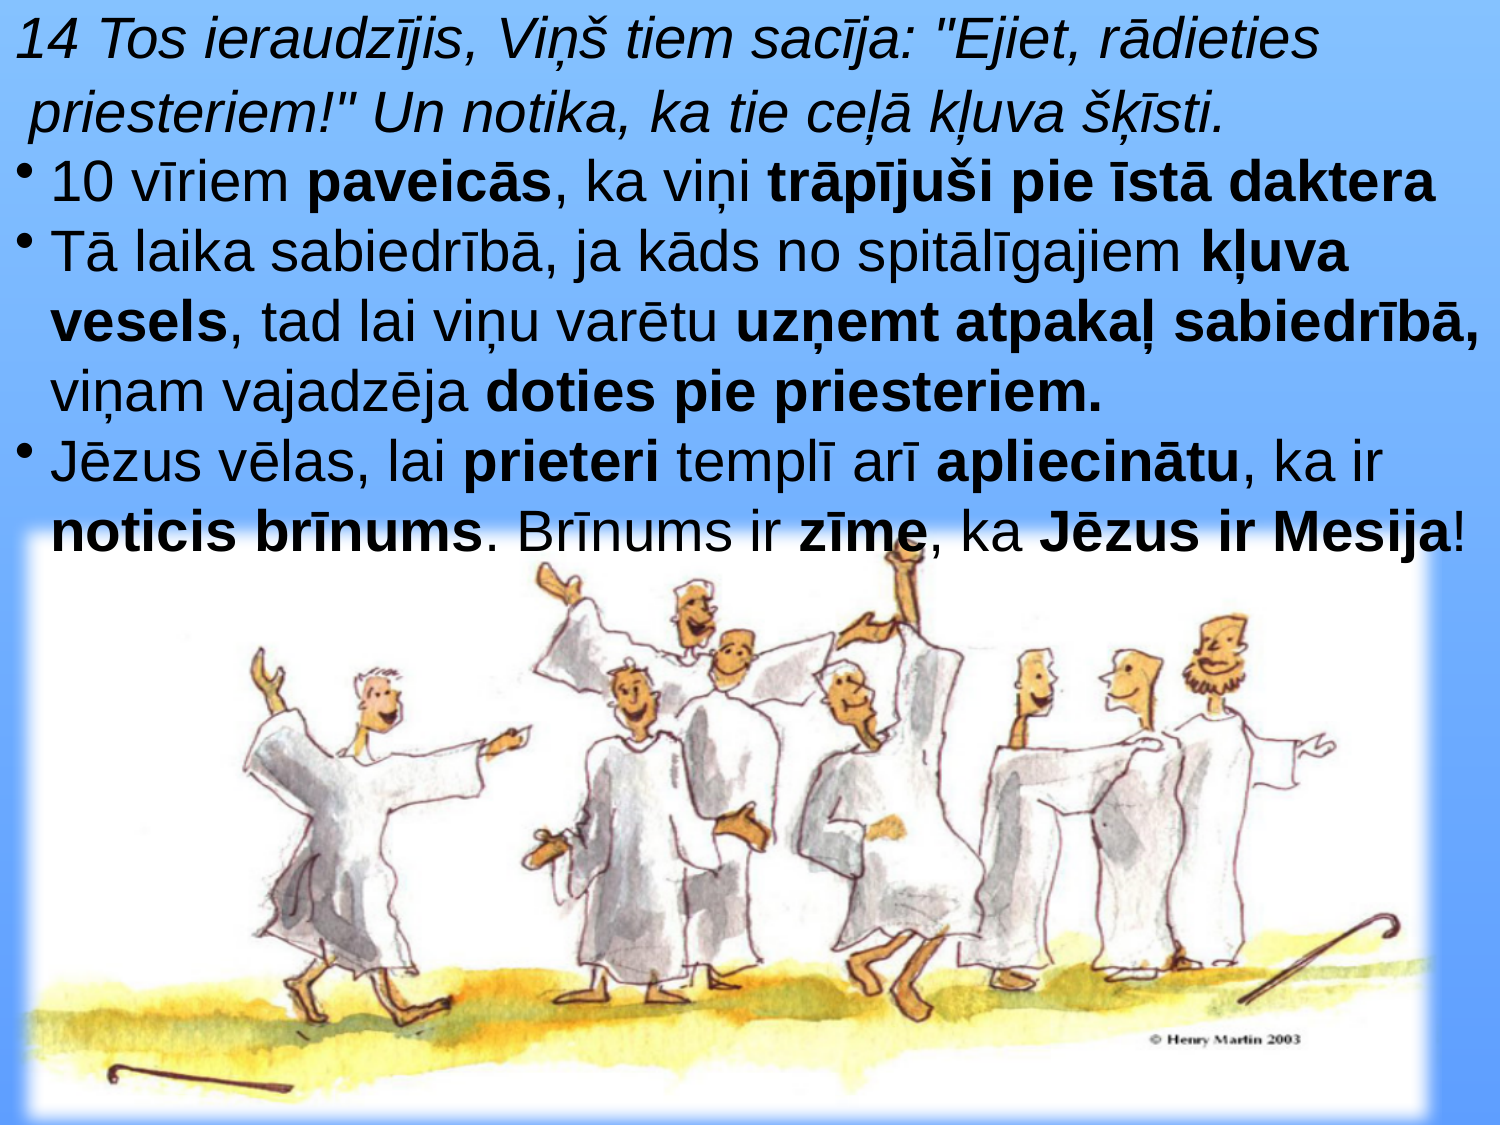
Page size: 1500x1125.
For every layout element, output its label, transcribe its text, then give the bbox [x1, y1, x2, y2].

picture [11, 515, 1442, 1125]
text_box 10 vīriem paveicās, ka viņi trāpījuši pie īstā daktera Tā laika sabiedrībā, ja kāds no spitālīgajiem kļuva vesels, tad lai viņu varētu uzņemt atpakaļ sabiedrībā, viņam vajadzēja doties pie priesteriem. Jēzus vēlas, lai prieteri templī arī apliecinātu, ka ir noticis brīnums. Brīnums ir zīme, ka Jēzus ir Mesija! [0, 135, 1500, 571]
list 14 Tos ieraudzījis, Viņš tiem sacīja: "Ejiet, rādieties priesteriem!" Un notika, ka tie ceļā kļuva šķīsti. [0, 0, 1500, 135]
